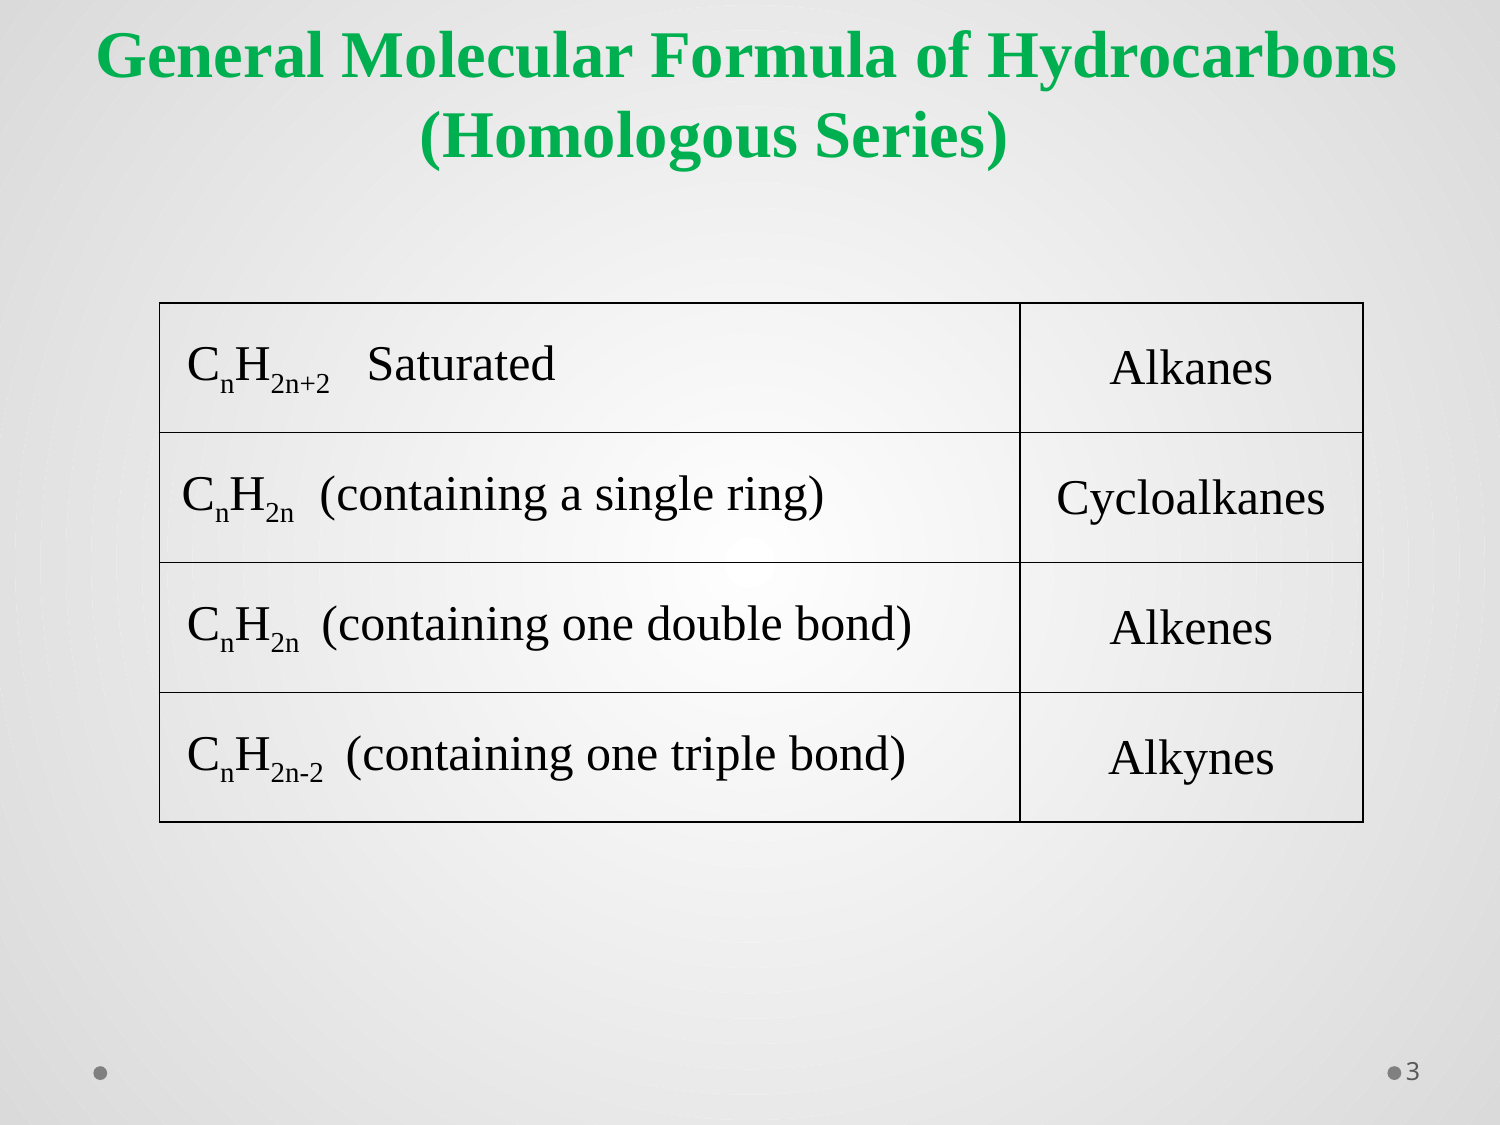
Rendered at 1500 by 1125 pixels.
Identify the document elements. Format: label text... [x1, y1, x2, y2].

table_cell (containing a single ring) CnH2n [160, 433, 1019, 562]
table_cell Alkenes [1021, 563, 1362, 692]
table_header Alkanes [1021, 304, 1362, 432]
table_cell CnH2n (containing one double bond) [160, 563, 1019, 692]
slide_number 3 [1401, 1042, 1494, 1103]
table_cell Cycloalkanes [1021, 433, 1362, 562]
table_cell CnH2n-2 (containing one triple bond) [160, 693, 1019, 821]
table_header CnH2n+2 Saturated [160, 304, 1019, 432]
text_box General Molecular Formula of Hydrocarbons (Homologous Series) [0, 3, 1415, 179]
table_cell Alkynes [1021, 693, 1362, 821]
